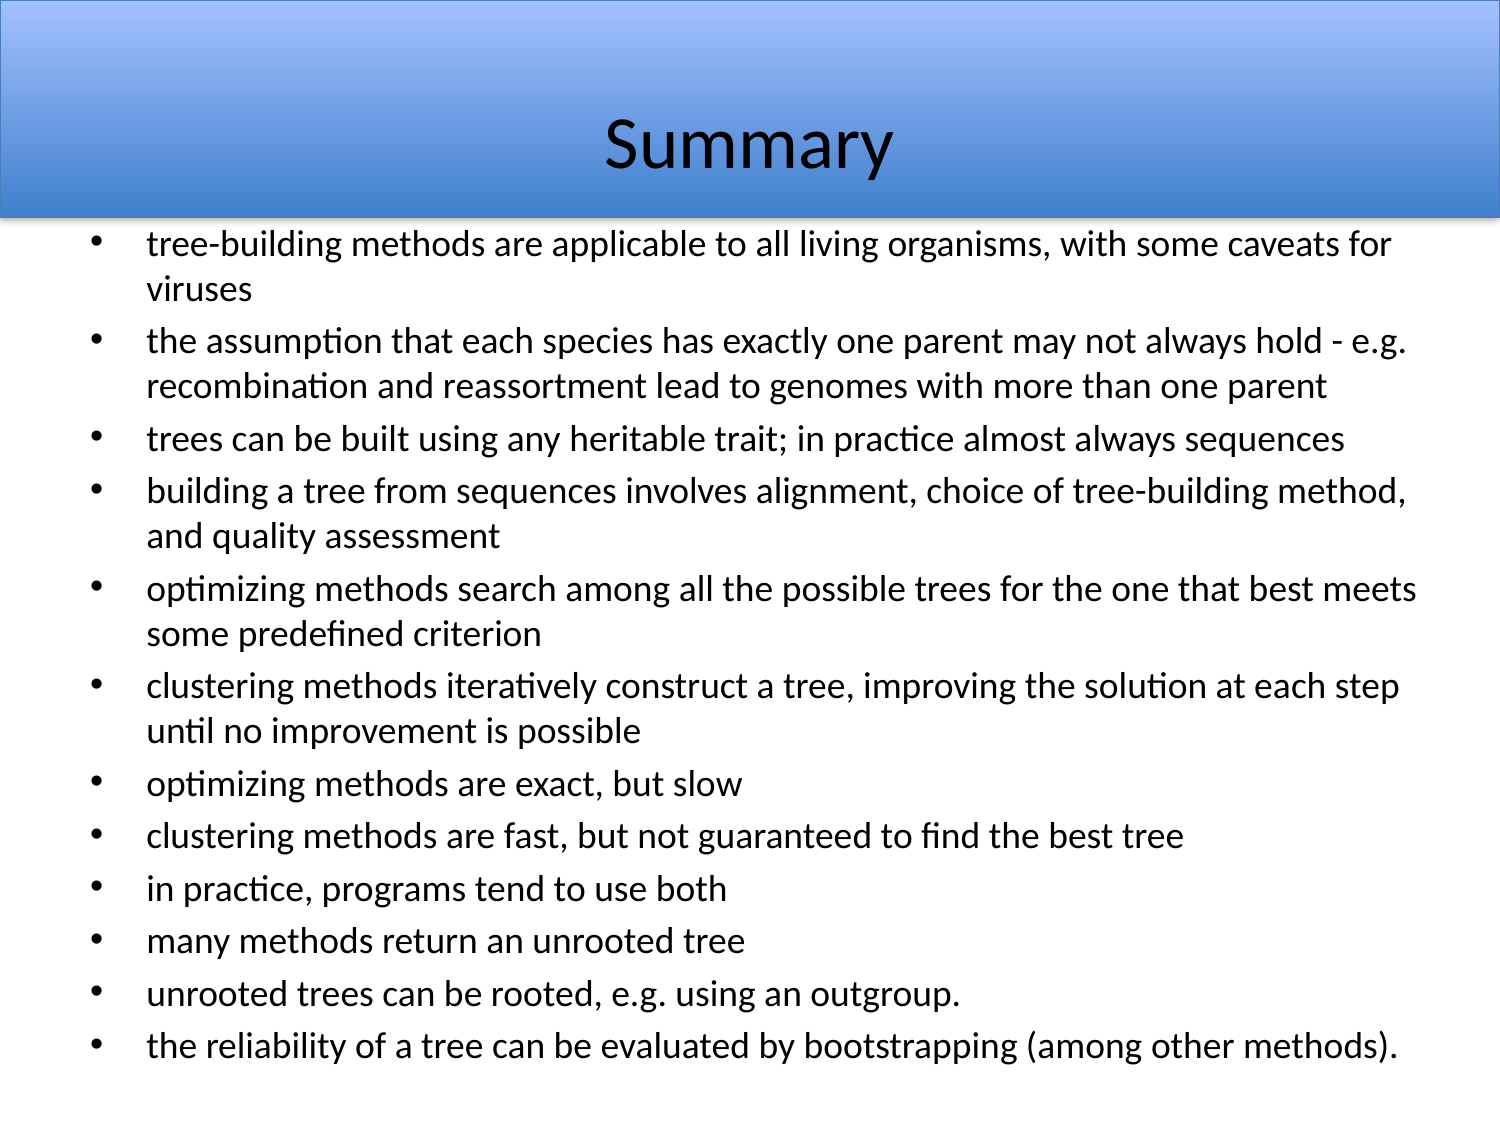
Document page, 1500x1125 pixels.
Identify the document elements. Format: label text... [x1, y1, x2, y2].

title Summary [75, 45, 1425, 211]
list tree-building methods are applicable to all living organisms, with some caveats for viruses the assumption that each species has exactly one parent may not always hold - e.g. recombination and reassortment lead to genomes with more than one parent trees can be built using any heritable trait; in practice almost always sequences building a tree from sequences involves alignment, choice of tree-building method, and quality assessment optimizing methods search among all the possible trees for the one that best meets some predefined criterion clustering methods iteratively construct a tree, improving the solution at each step until no improvement is possible optimizing methods are exact, but slow clustering methods are fast, but not guaranteed to find the best tree in practice, programs tend to use both many methods return an unrooted tree unrooted trees can be rooted, e.g. using an outgroup. the reliability of a tree can be evaluated by bootstrapping (among other methods). [75, 211, 1467, 1090]
